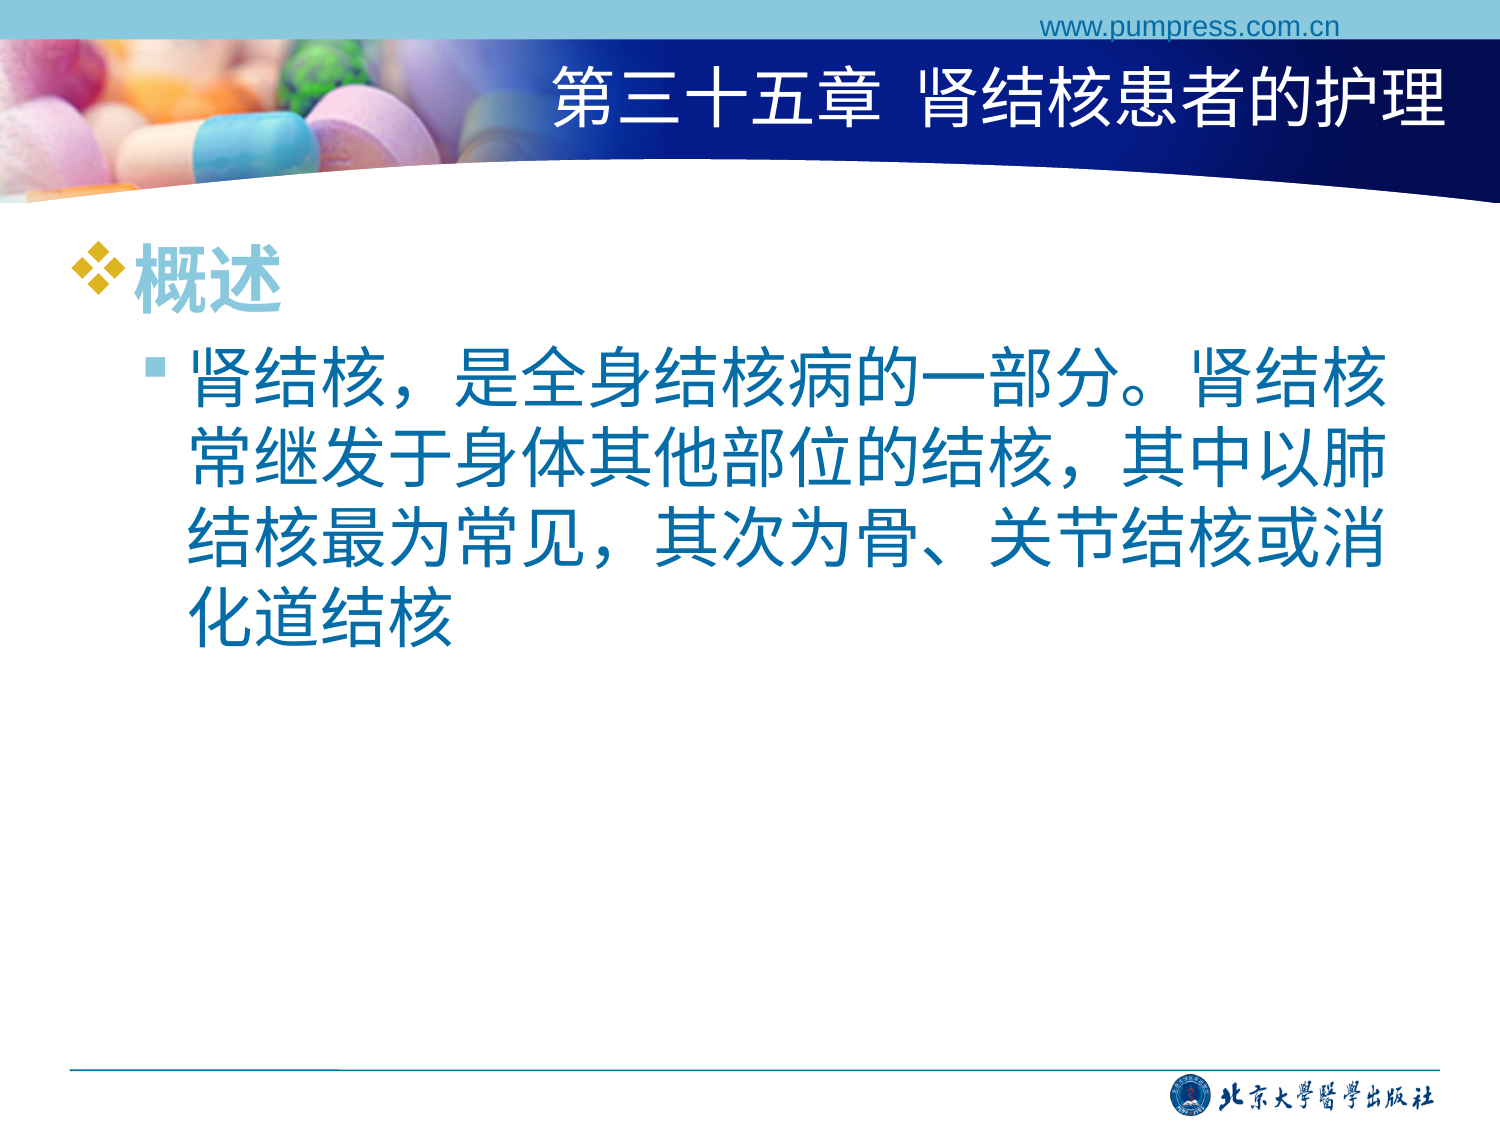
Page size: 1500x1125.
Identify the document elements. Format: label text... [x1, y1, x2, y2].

title 第三十五章 肾结核患者的护理 [137, 49, 1463, 143]
picture [0, 40, 1500, 203]
list 概述 肾结核，是全身结核病的一部分。肾结核常继发于身体其他部位的结核，其中以肺结核最为常见，其次为骨、关节结核或消化道结核 [49, 224, 1463, 1026]
picture [1170, 1074, 1436, 1118]
slide_number www.pumpress.com.cn [1025, 0, 1463, 38]
